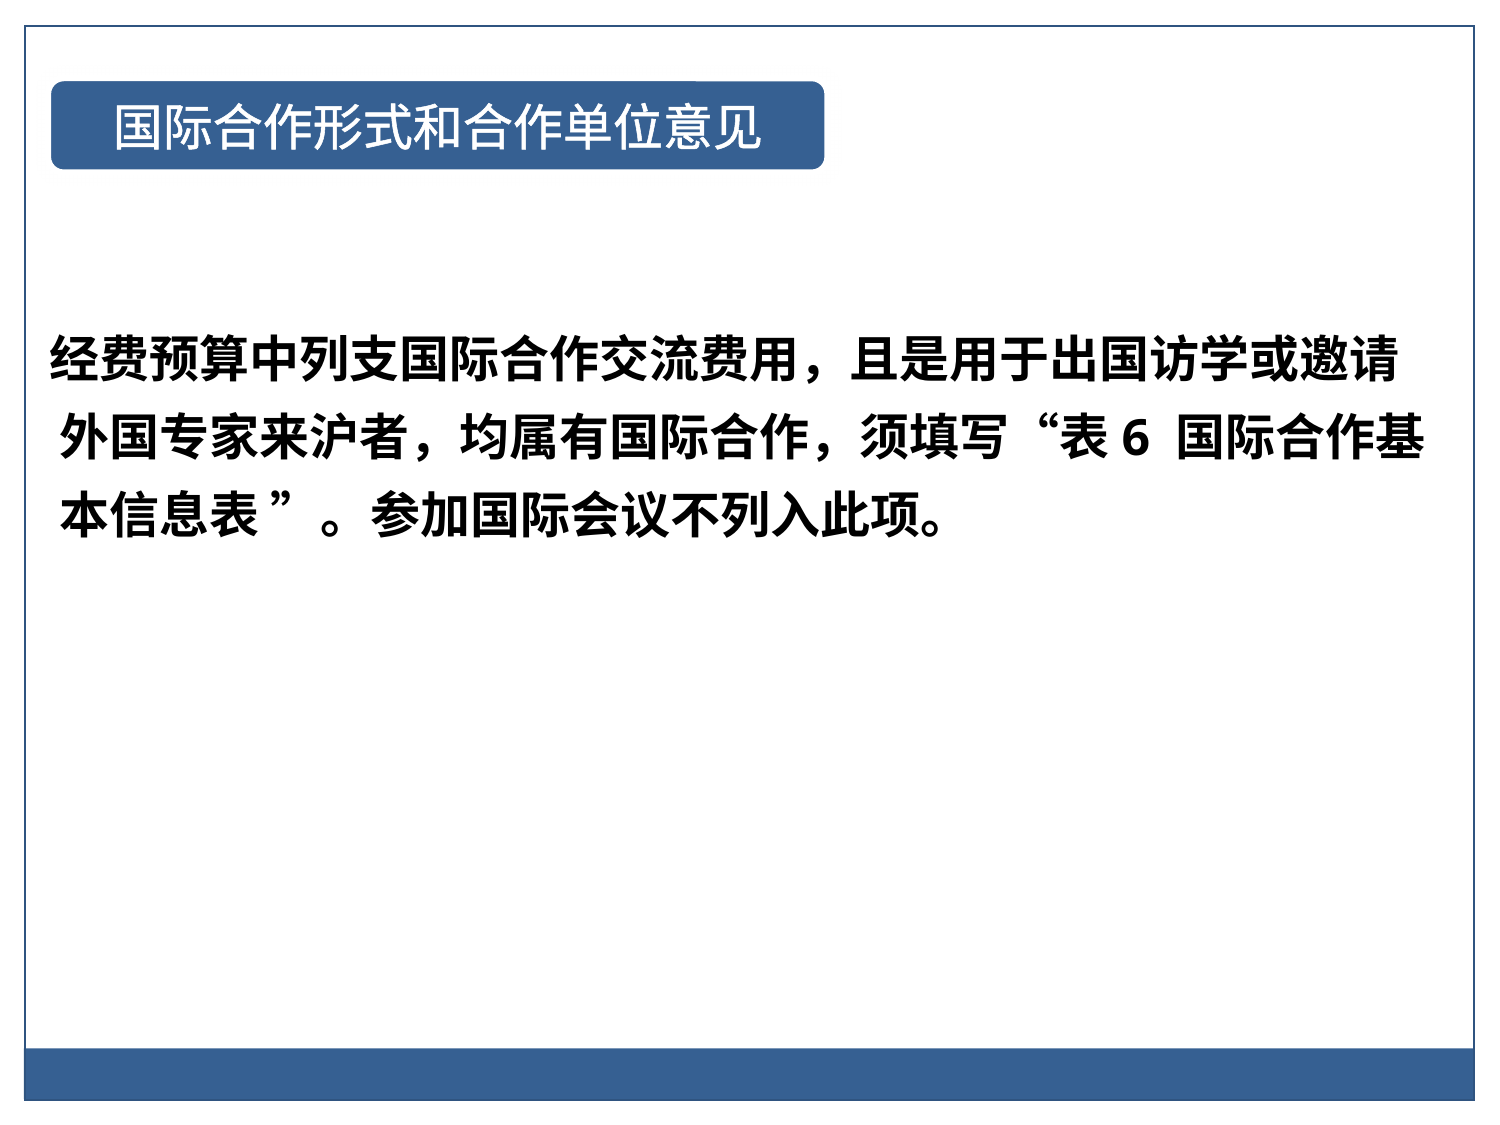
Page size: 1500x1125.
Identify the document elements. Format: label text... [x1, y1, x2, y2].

text_box 国际合作形式和合作单位意见 [44, 74, 831, 176]
text_box 经费预算中列支国际合作交流费用，且是用于出国访学或邀请外国专家来沪者，均属有国际合作，须填写“表6 国际合作基本信息表 ”。参加国际会议不列入此项。 [0, 196, 1459, 705]
